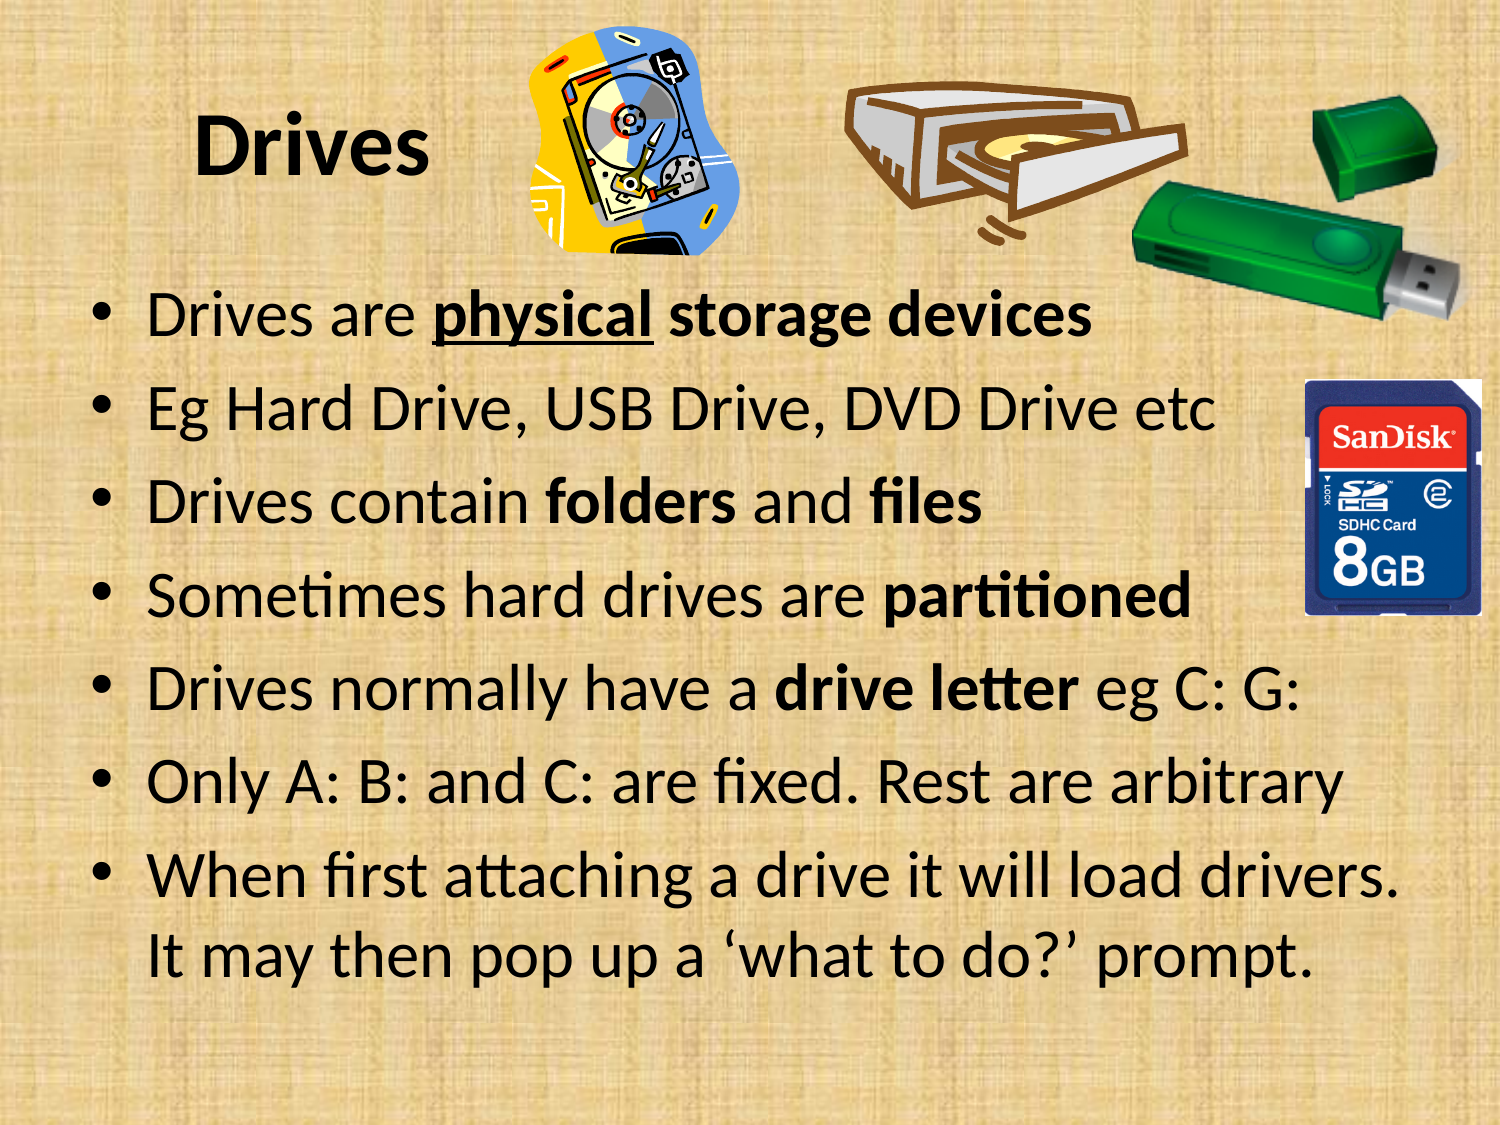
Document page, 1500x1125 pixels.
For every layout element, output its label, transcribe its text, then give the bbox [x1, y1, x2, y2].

title Drives [75, 45, 520, 233]
list Drives are physical storage devices Eg Hard Drive, USB Drive, DVD Drive etc Drives contain folders and files Sometimes hard drives are partitioned Drives normally have a drive letter eg C: G: Only A: B: and C: are fixed. Rest are arbitrary When first attaching a drive it will load drivers. It may then pop up a ‘what to do?’ prompt. [75, 262, 1425, 1005]
picture [0, 0, 1500, 1125]
